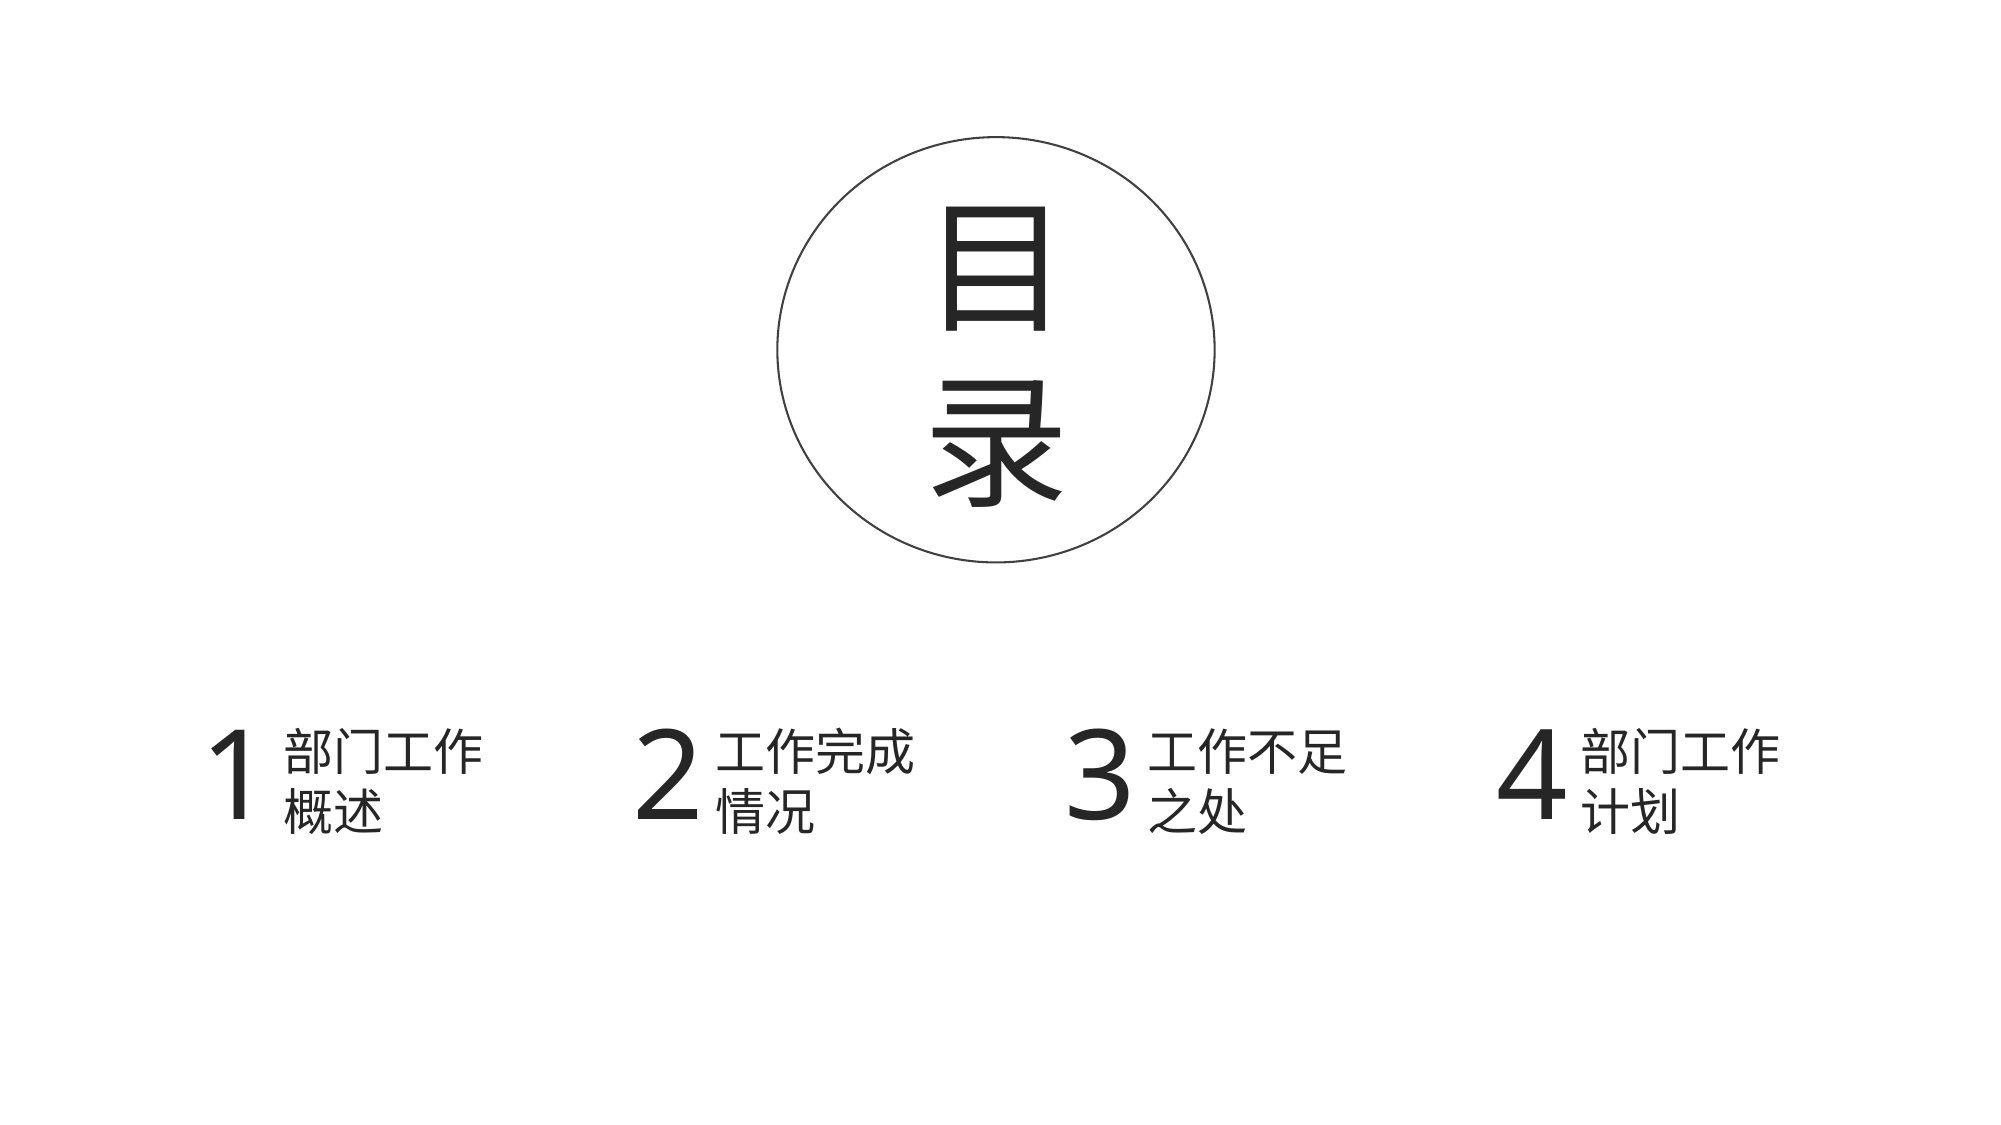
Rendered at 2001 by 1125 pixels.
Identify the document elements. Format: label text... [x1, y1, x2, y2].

text_box 3 [1046, 649, 1154, 852]
text_box 2 [614, 649, 722, 852]
text_box 工作完成情况 [700, 712, 932, 848]
text_box 部门工作概述 [268, 712, 516, 848]
text_box 1 [182, 649, 290, 852]
text_box 工作不足之处 [1133, 712, 1381, 848]
text_box 部门工作计划 [1565, 712, 1796, 848]
text_box 4 [1478, 649, 1586, 852]
text_box 目录 [776, 136, 1216, 564]
